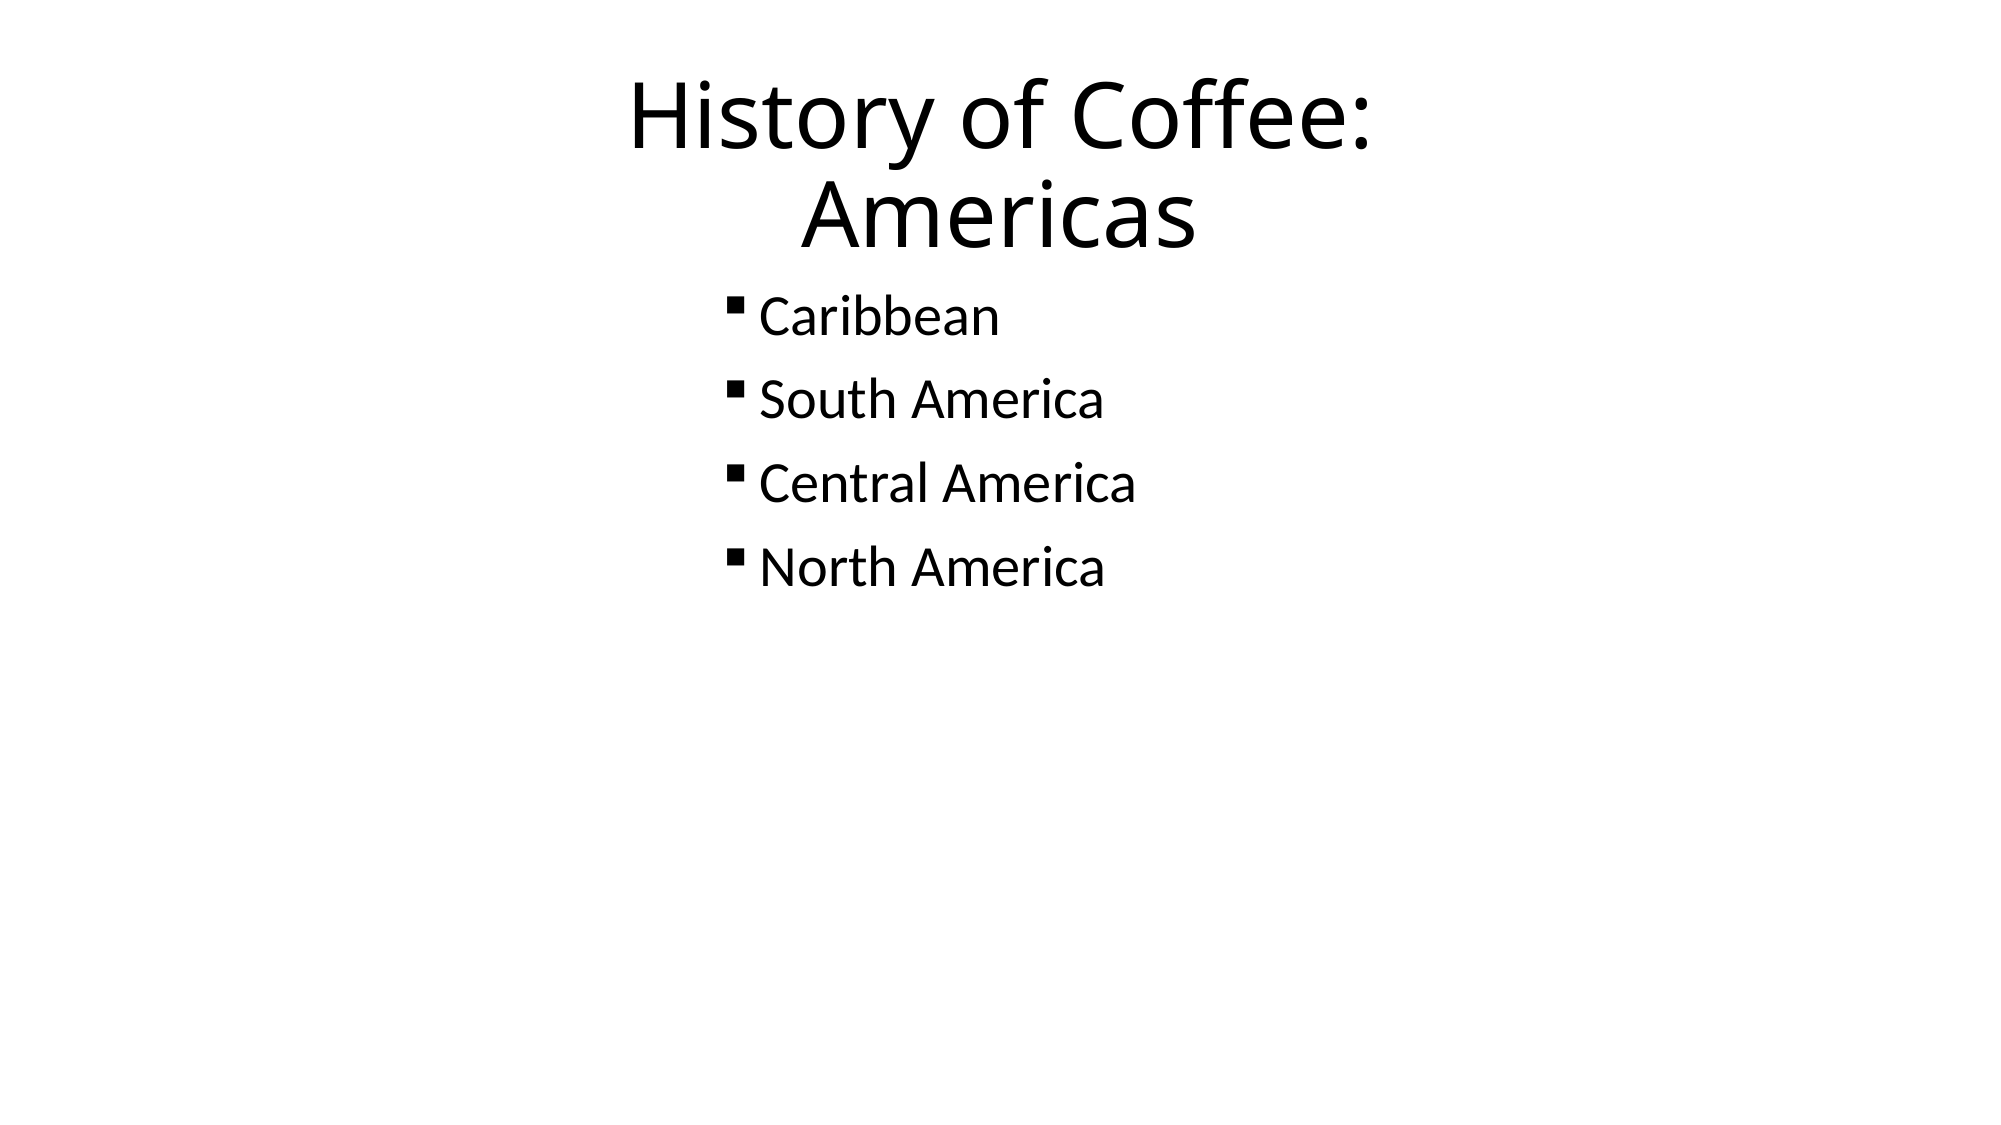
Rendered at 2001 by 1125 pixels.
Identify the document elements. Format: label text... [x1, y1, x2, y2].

title History of Coffee: Americas [137, 59, 1863, 278]
list Caribbean South America Central America North America [707, 277, 1767, 777]
